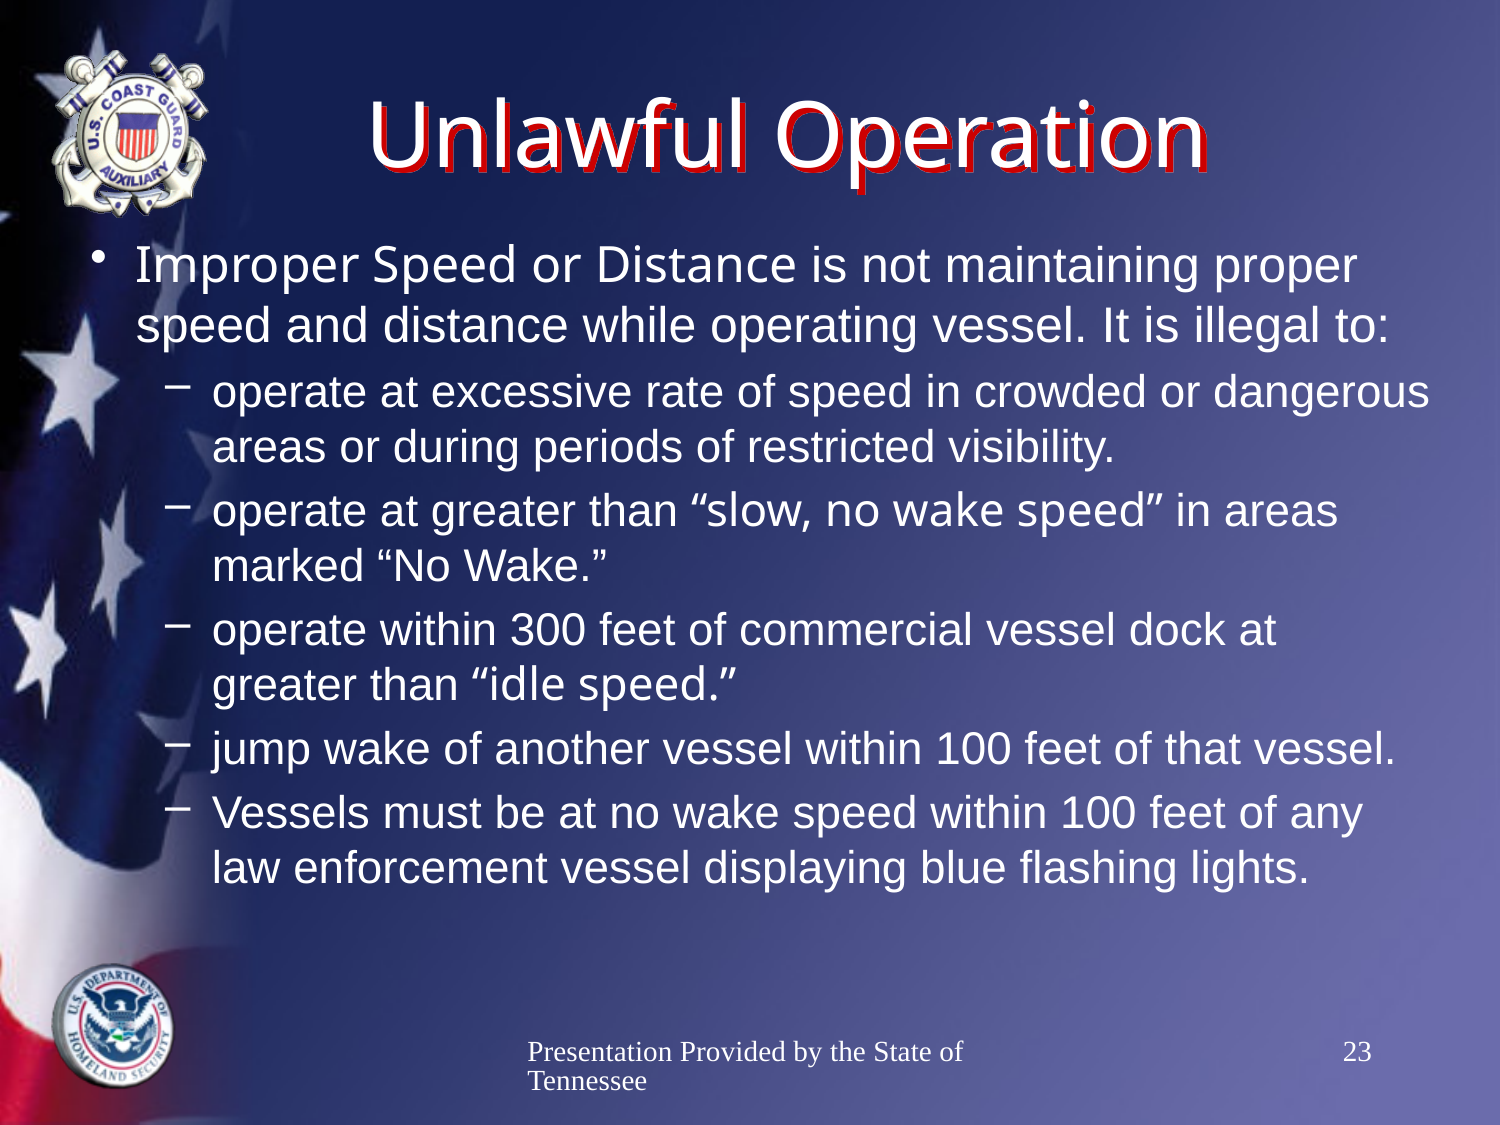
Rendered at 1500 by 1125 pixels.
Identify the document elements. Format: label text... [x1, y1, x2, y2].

slide_number 23 [1074, 1025, 1388, 1100]
picture [0, 0, 1500, 1125]
title Unlawful Operation [150, 37, 1425, 224]
list Improper Speed or Distance is not maintaining proper speed and distance while operating vessel. It is illegal to: operate at excessive rate of speed in crowded or dangerous areas or during periods of restricted visibility. operate at greater than “slow, no wake speed” in areas marked “No Wake.” operate within 300 feet of commercial vessel dock at greater than “idle speed.” jump wake of another vessel within 100 feet of that vessel. Vessels must be at no wake speed within 100 feet of any law enforcement vessel displaying blue flashing lights. [75, 224, 1450, 1075]
footer Presentation Provided by the State of Tennessee [512, 1025, 988, 1100]
